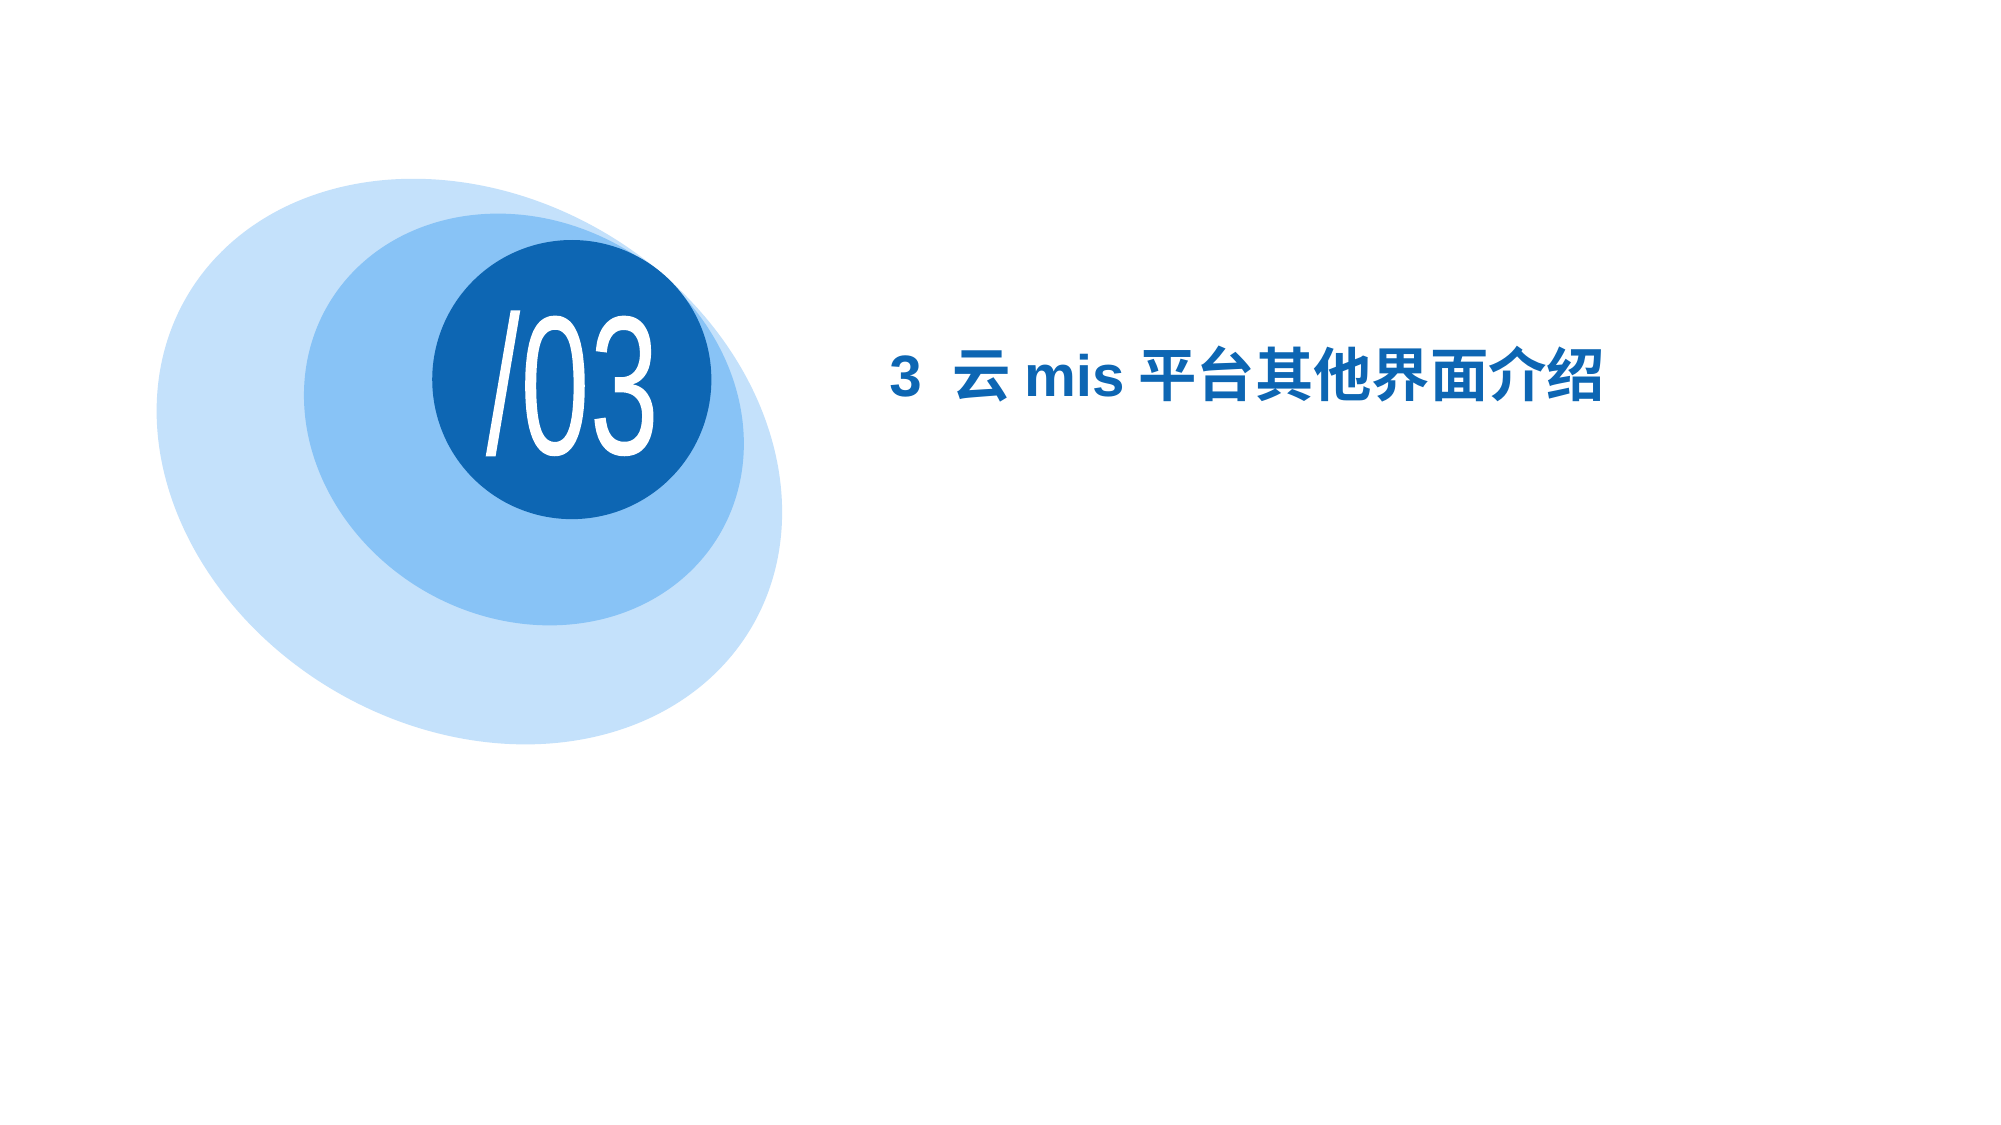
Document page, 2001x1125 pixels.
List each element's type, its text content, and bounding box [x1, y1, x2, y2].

title 3 云mis平台其他界面介绍 [874, 269, 1764, 417]
